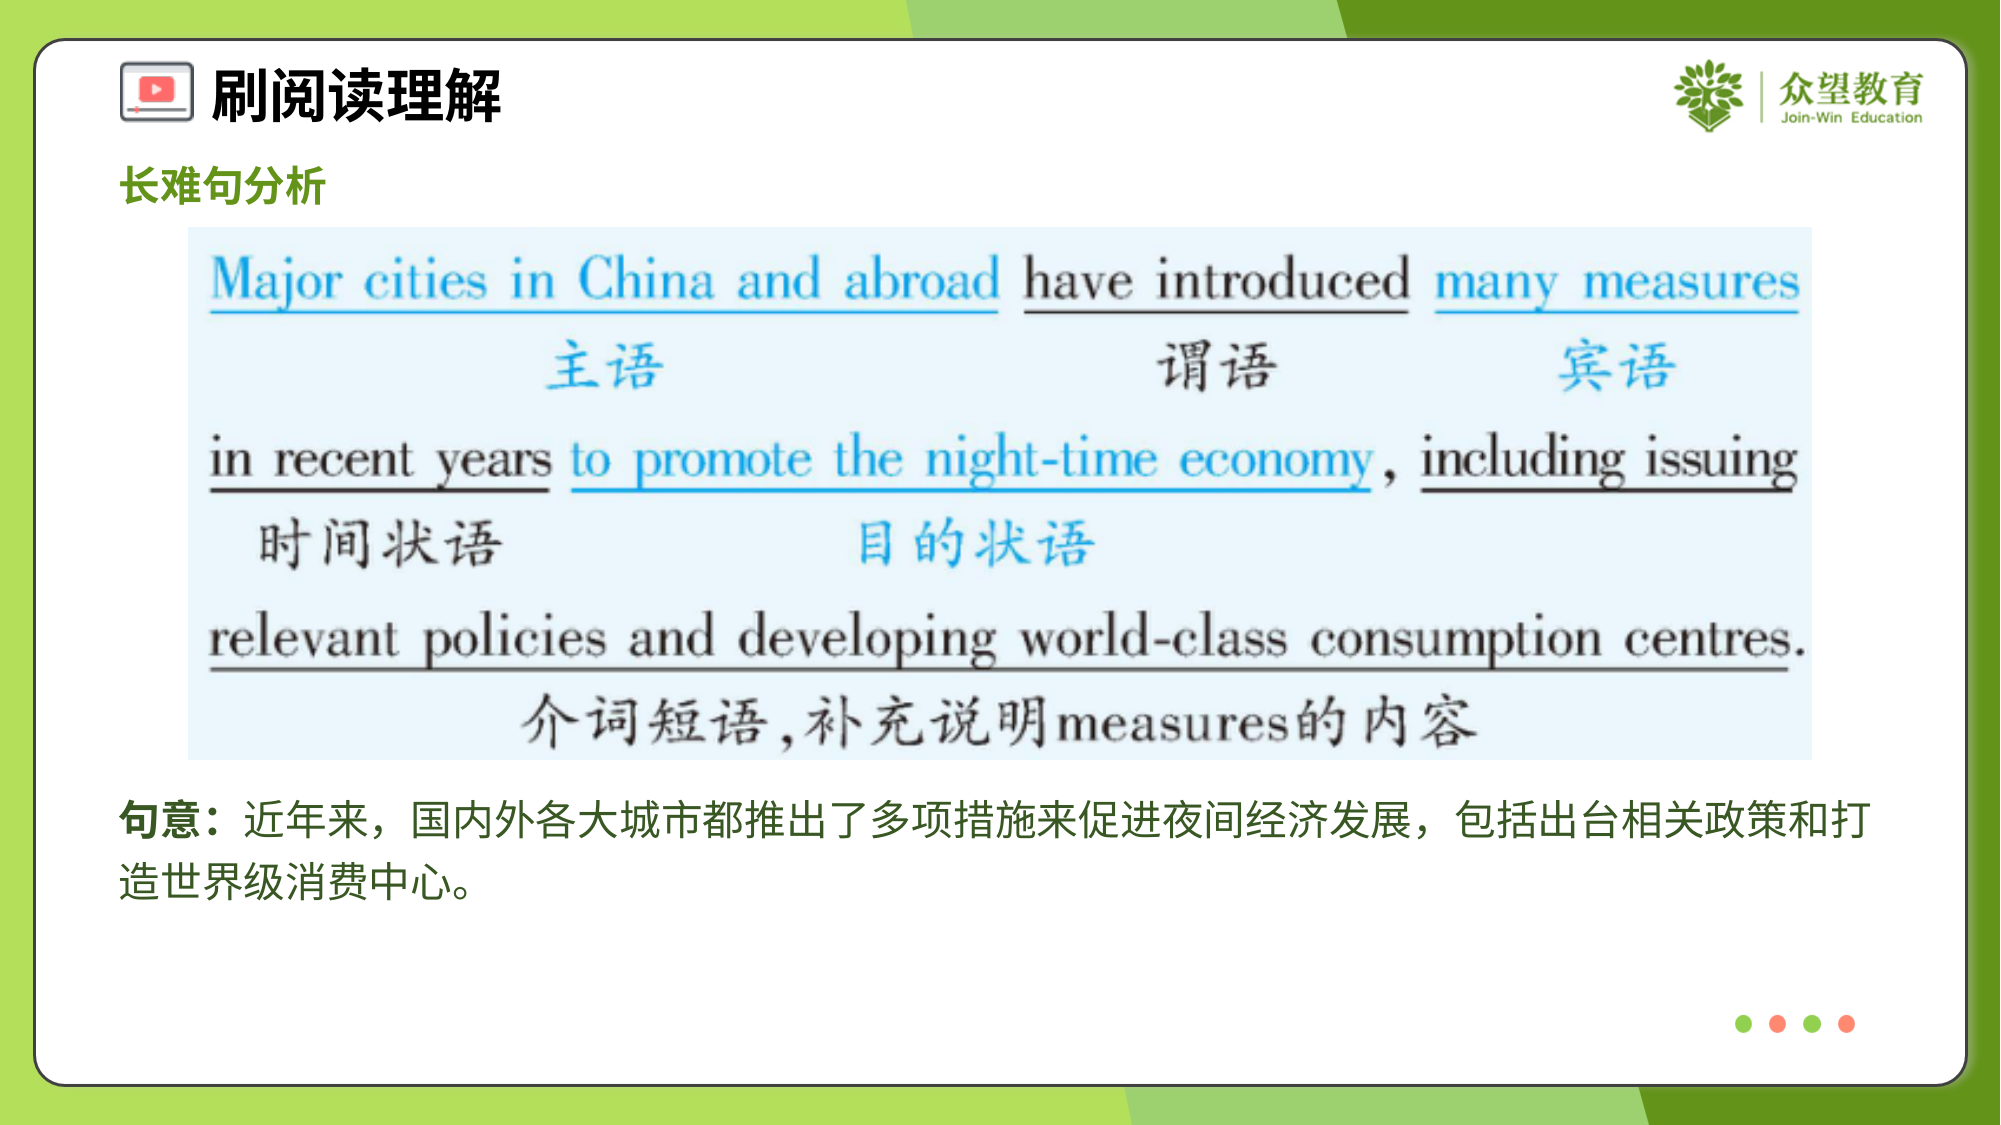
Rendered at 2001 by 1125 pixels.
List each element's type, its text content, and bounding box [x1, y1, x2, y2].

picture [0, 0, 2000, 1125]
text_box 句意：近年来，国内外各大城市都推出了多项措施来促进夜间经济发展，包括出台相关政策和打造世界级消费中心。 [118, 781, 1883, 902]
text_box 长难句分析 [118, 147, 1883, 206]
